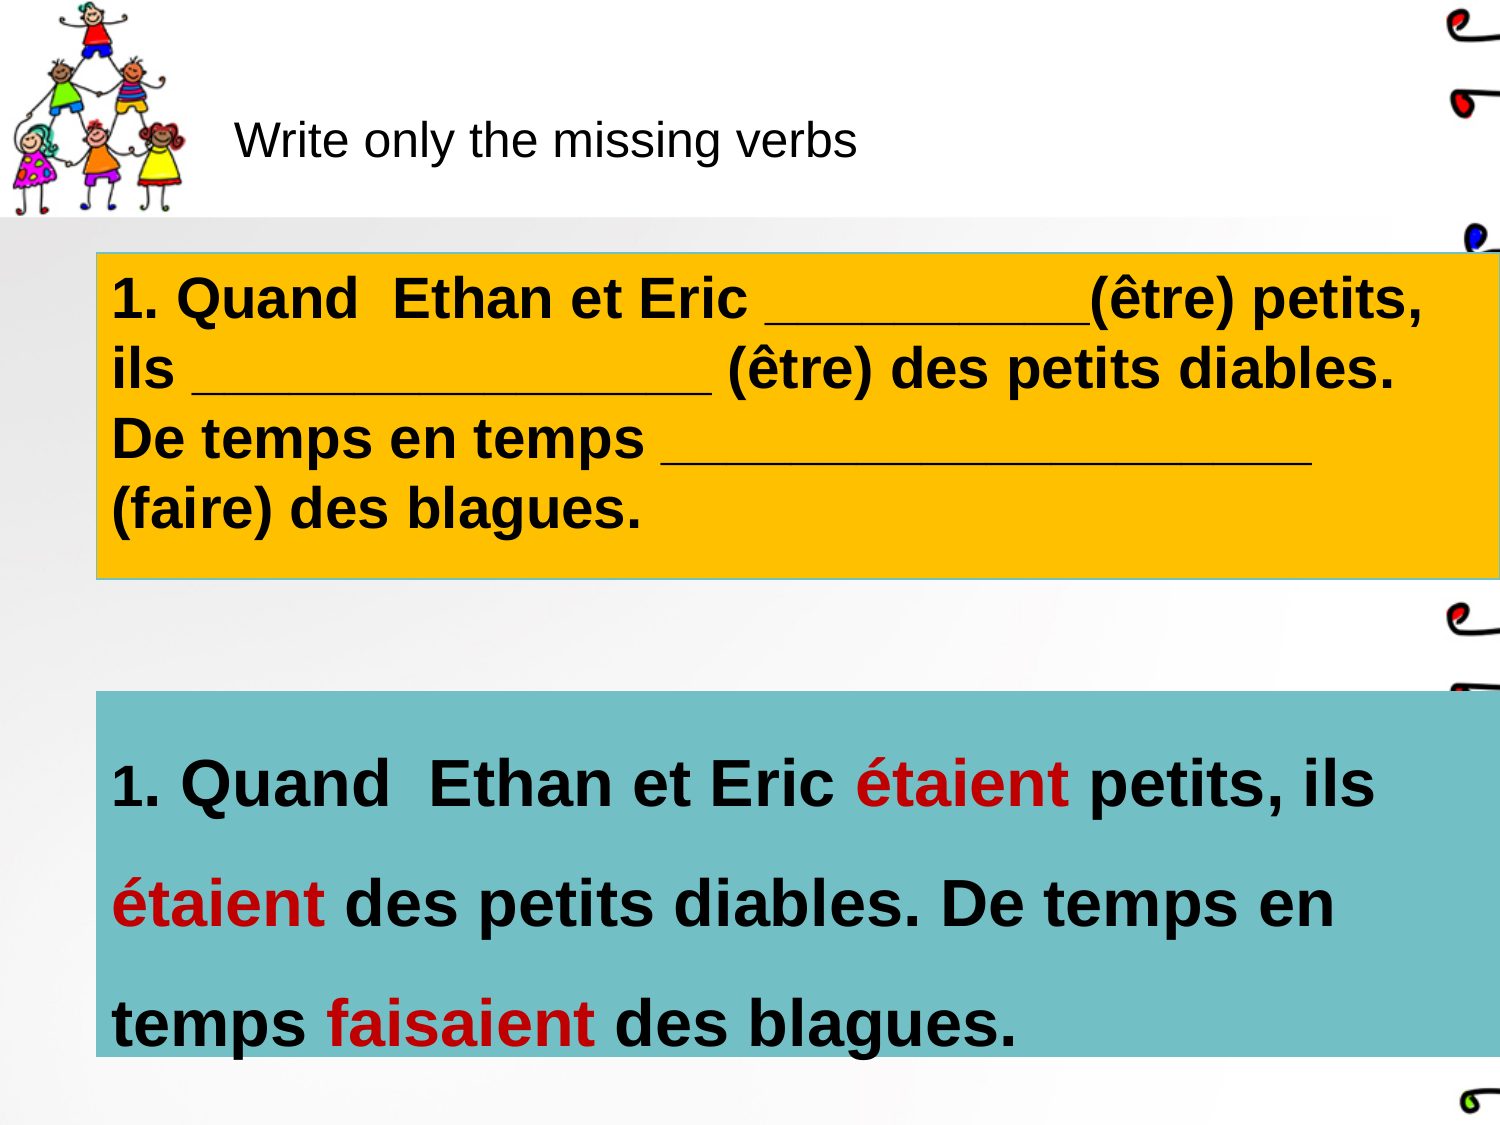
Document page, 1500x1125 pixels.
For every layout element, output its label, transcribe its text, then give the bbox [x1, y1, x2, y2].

picture [0, 0, 1500, 1125]
text_box 1. Quand Ethan et Eric __________(être) petits, ils ________________ (être) des petits diables. De temps en temps ____________________ (faire) des blagues. [96, 252, 1500, 579]
text_box 1. Quand Ethan et Eric étaient petits, ils étaient des petits diables. De temps en temps faisaient des blagues. [96, 691, 1500, 1056]
title Write only the missing verbs [218, 49, 1500, 226]
